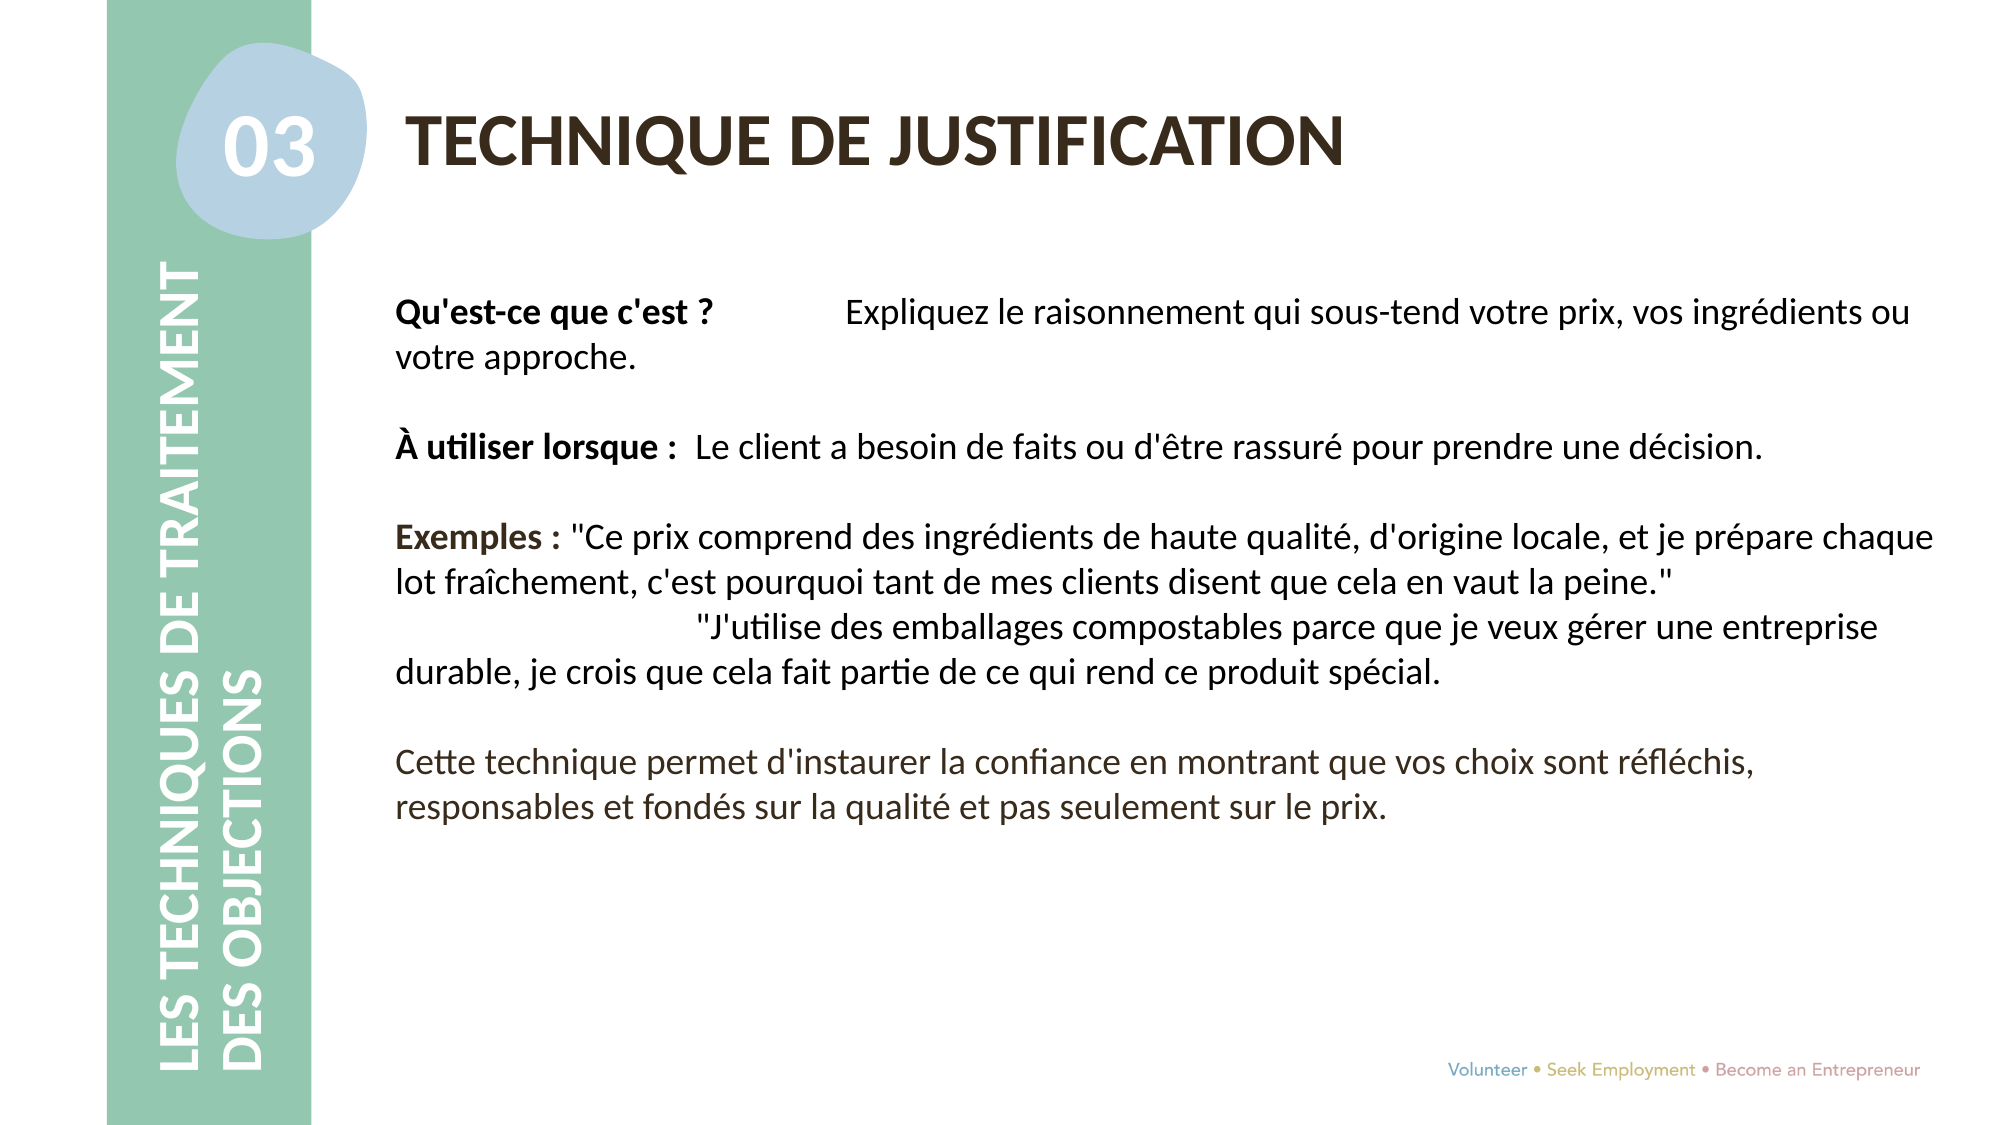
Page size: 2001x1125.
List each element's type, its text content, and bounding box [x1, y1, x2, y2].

list Qu'est-ce que c'est ? Expliquez le raisonnement qui sous-tend votre prix, vos ingrédients ou votre approche. À utiliser lorsque : Le client a besoin de faits ou d'être rassuré pour prendre une décision. Exemples : "Ce prix comprend des ingrédients de haute qualité, d'origine locale, et je prépare chaque lot fraîchement, c'est pourquoi tant de mes clients disent que cela en vaut la peine." "J'utilise des emballages compostables parce que je veux gérer une entreprise durable, je crois que cela fait partie de ce qui rend ce produit spécial. Cette technique permet d'instaurer la confiance en montrant que vos choix sont réfléchis, responsables et fondés sur la qualité et pas seulement sur le prix. [380, 275, 1953, 929]
picture [1418, 1046, 1971, 1103]
text_box LES TECHNIQUES DE TRAITEMENT DES OBJECTIONS [141, 239, 317, 1089]
list TECHNIQUE DE JUSTIFICATION [390, 94, 1697, 213]
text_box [175, 42, 367, 297]
text_box [106, 0, 312, 1125]
